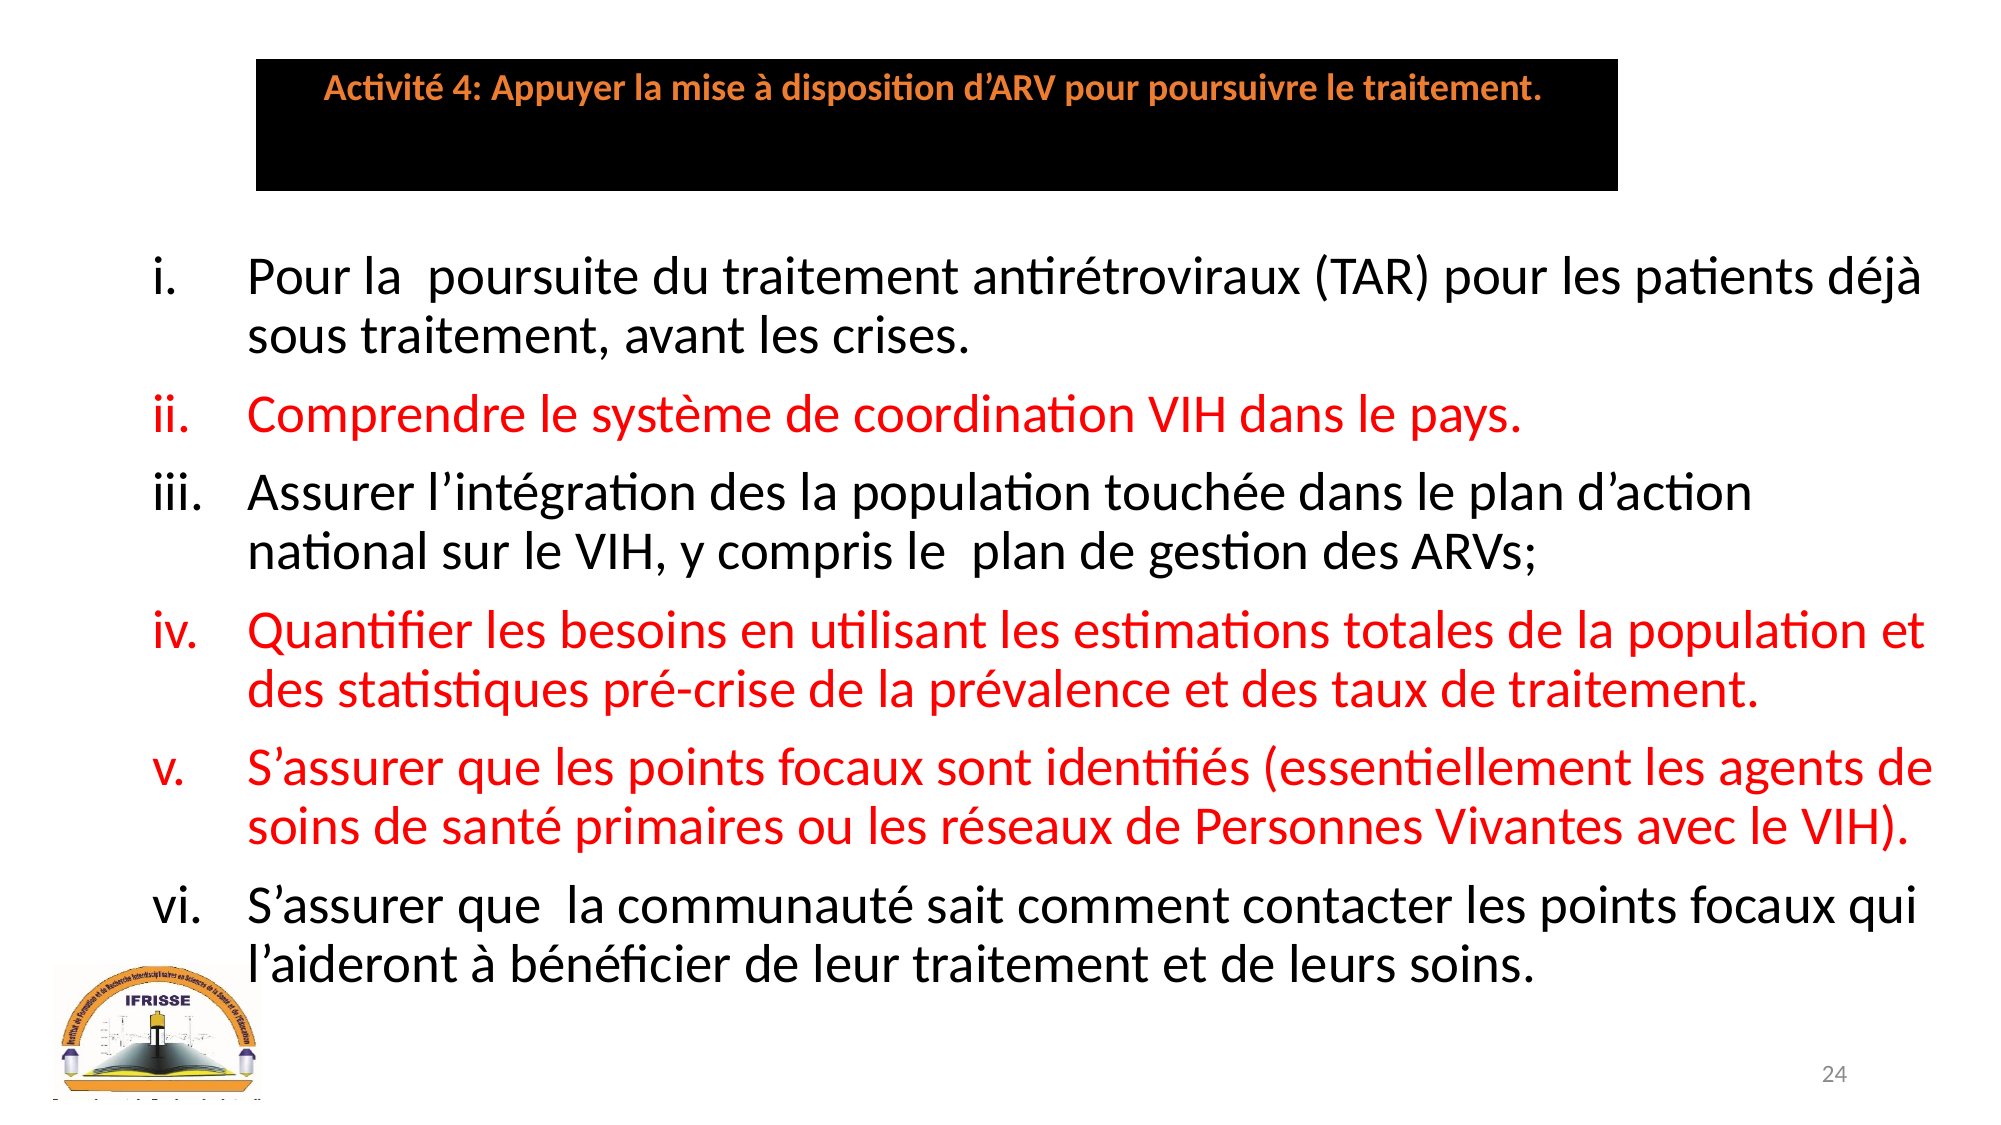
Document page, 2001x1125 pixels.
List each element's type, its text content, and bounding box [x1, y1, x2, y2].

slide_number 24 [1412, 1042, 1863, 1103]
title Activité 4: Appuyer la mise à disposition d’ARV pour poursuivre le traitement. [256, 59, 1618, 191]
list Pour la poursuite du traitement antirétroviraux (TAR) pour les patients déjà sous traitement, avant les crises. Comprendre le système de coordination VIH dans le pays. Assurer l’intégration des la population touchée dans le plan d’action national sur le VIH, y compris le plan de gestion des ARVs; Quantifier les besoins en utilisant les estimations totales de la population et des statistiques pré-crise de la prévalence et des taux de traitement. S’assurer que les points focaux sont identifiés (essentiellement les agents de soins de santé primaires ou les réseaux de Personnes Vivantes avec le VIH). S’assurer que la communauté sait comment contacter les points focaux qui l’aideront à bénéficier de leur traitement et de leurs soins. [137, 239, 1959, 1014]
picture [53, 964, 262, 1100]
